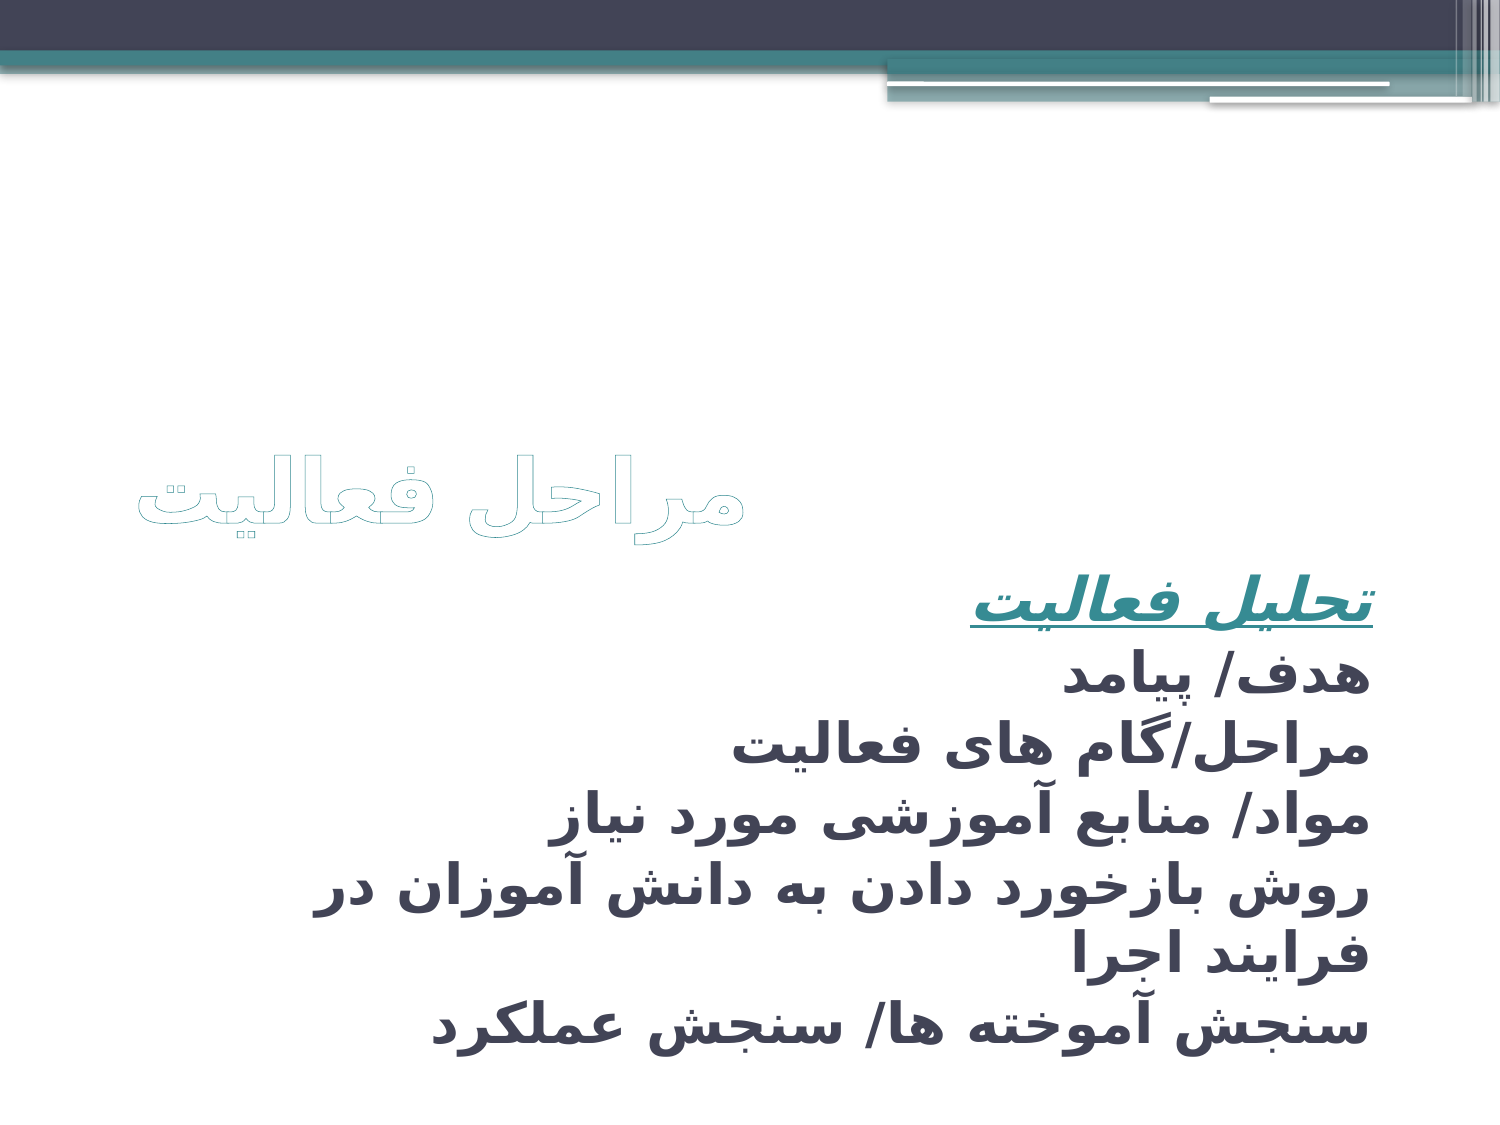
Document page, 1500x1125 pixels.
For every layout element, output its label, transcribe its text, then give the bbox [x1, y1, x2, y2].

list تحلیل فعالیت هدف/ پیامد مراحل/گام های فعالیت مواد/ منابع آموزشی مورد نیاز روش بازخورد دادن به دانش آموزان در فرایند اجرا سنجش آموخته ها/ سنجش عملکرد [118, 552, 1394, 1063]
title مراحل فعالیت [118, 324, 1394, 549]
